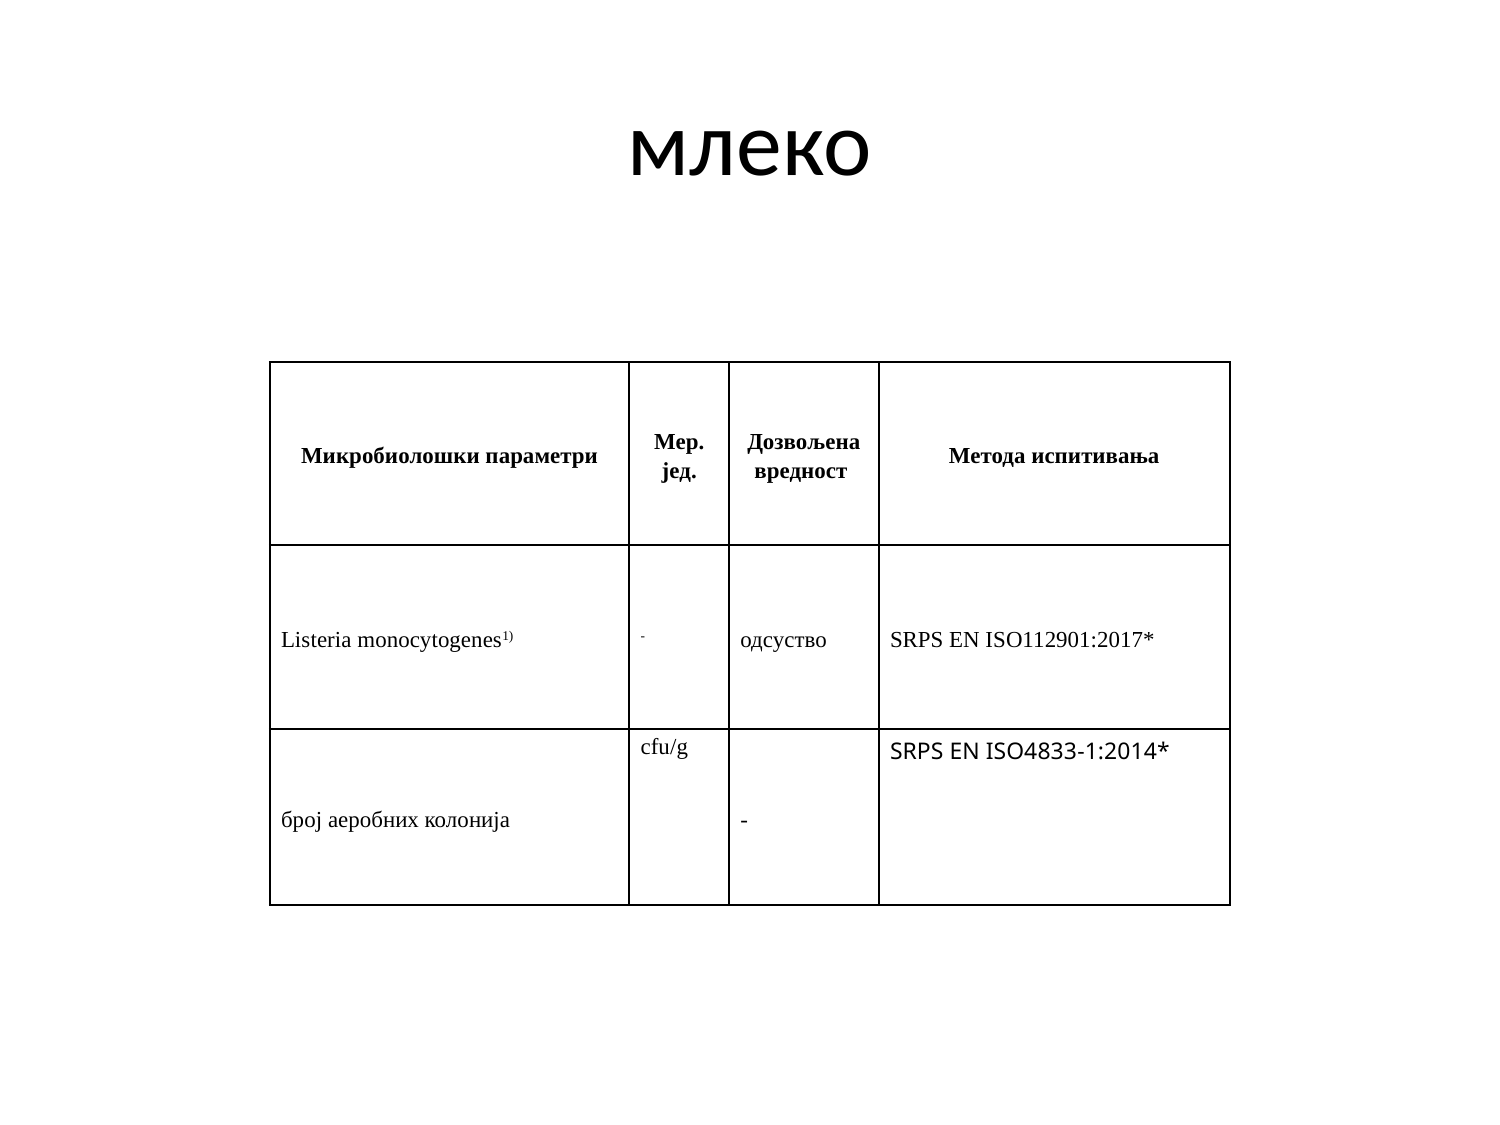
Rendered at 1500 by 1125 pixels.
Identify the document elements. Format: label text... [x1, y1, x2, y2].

table_cell SRPS EN ISО112901:2017* [880, 546, 1229, 728]
table_header Мер. јед. [630, 363, 728, 544]
title млеко [75, 45, 1425, 233]
table_header Микробиолошки параметри [271, 363, 628, 544]
table_cell одсуство [730, 546, 878, 728]
table_cell - [630, 546, 728, 728]
table_cell SRPS EN ISO4833-1:2014* [880, 730, 1229, 904]
table_cell број аеробних колонија [271, 730, 628, 904]
table_header Дозвољена вредност [730, 363, 878, 544]
table_cell - [730, 730, 878, 904]
table_cell cfu/g [630, 730, 728, 904]
table_header Метода испитивања [880, 363, 1229, 544]
table_cell Listeria monocytogenes1) [271, 546, 628, 728]
